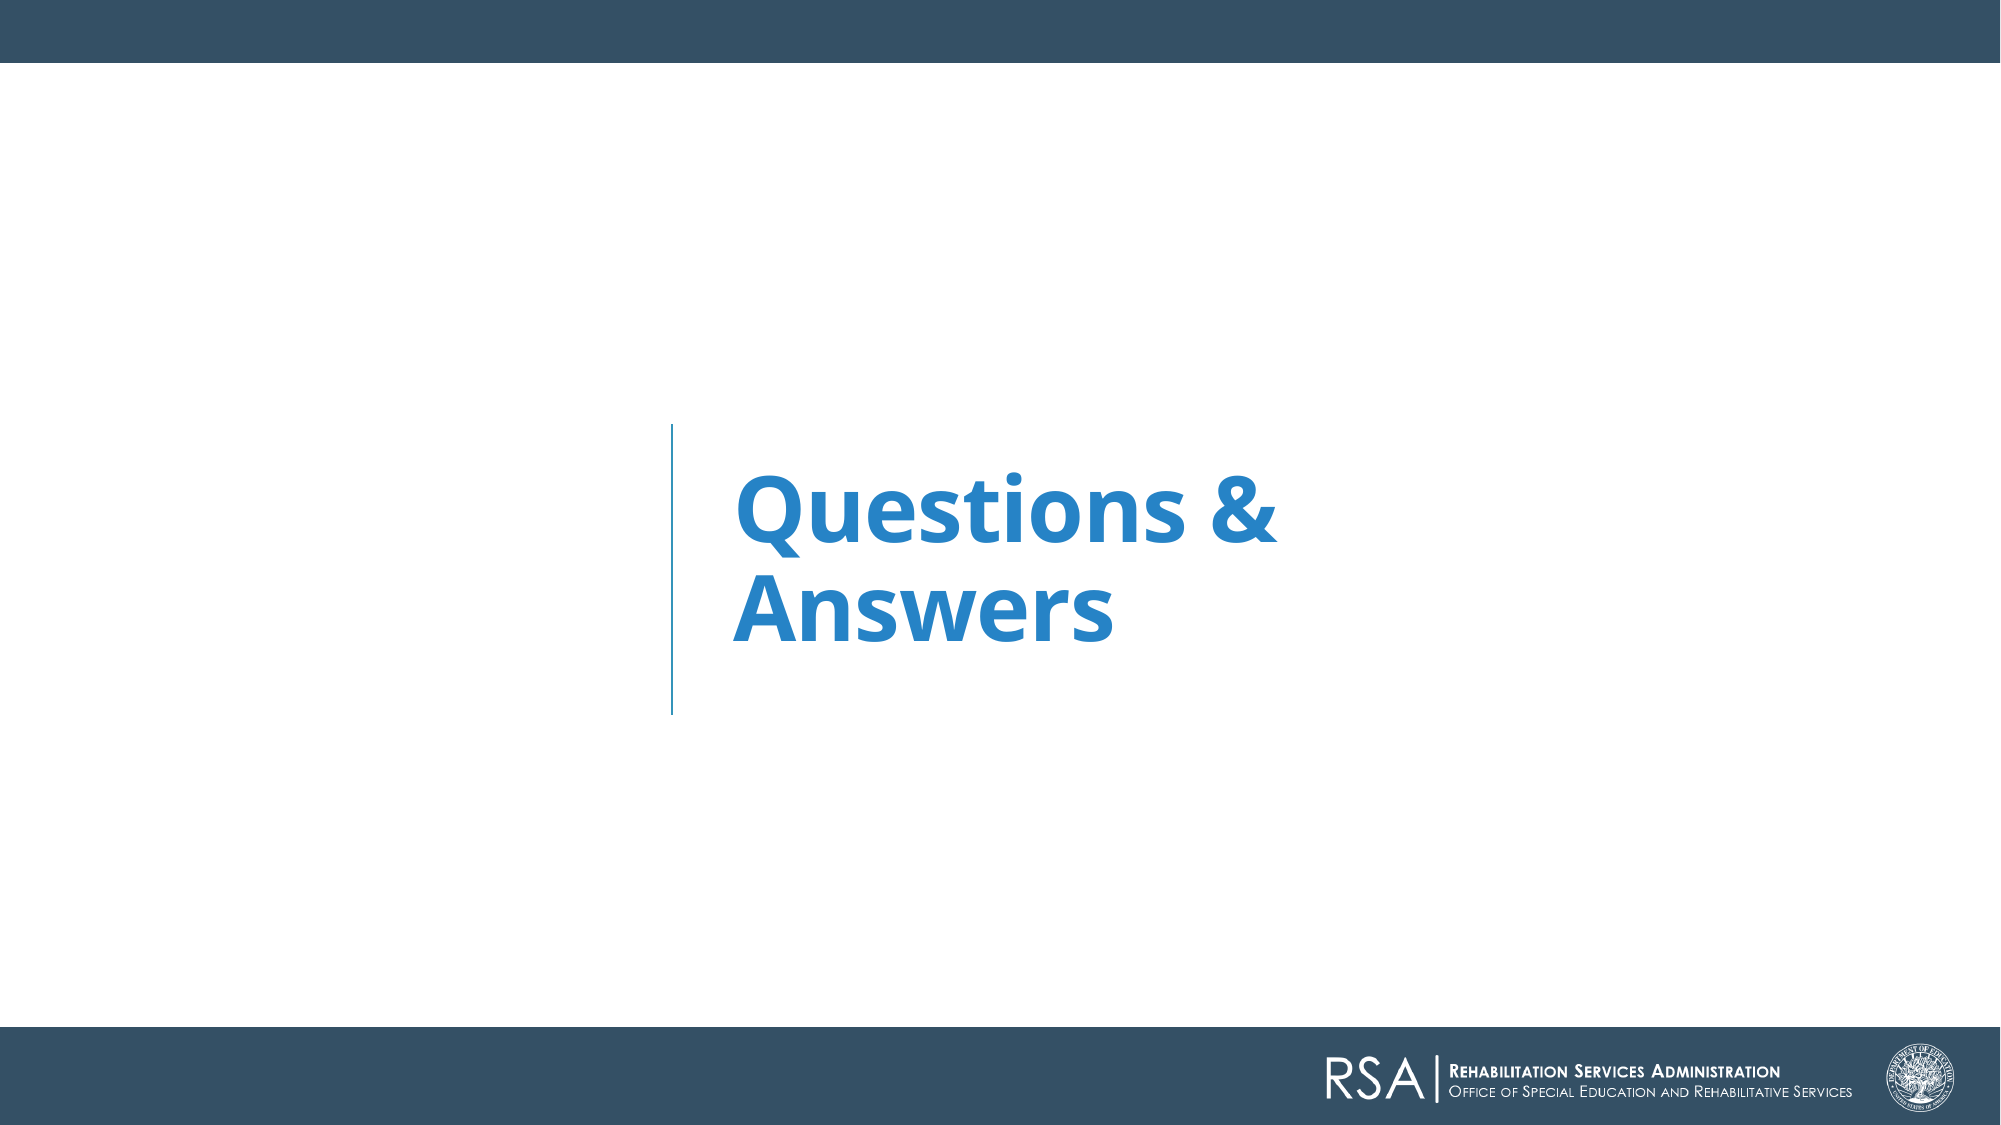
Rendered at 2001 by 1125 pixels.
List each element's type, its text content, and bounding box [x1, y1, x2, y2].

title Questions & Answers [718, 158, 1358, 967]
picture [1312, 1036, 1963, 1118]
